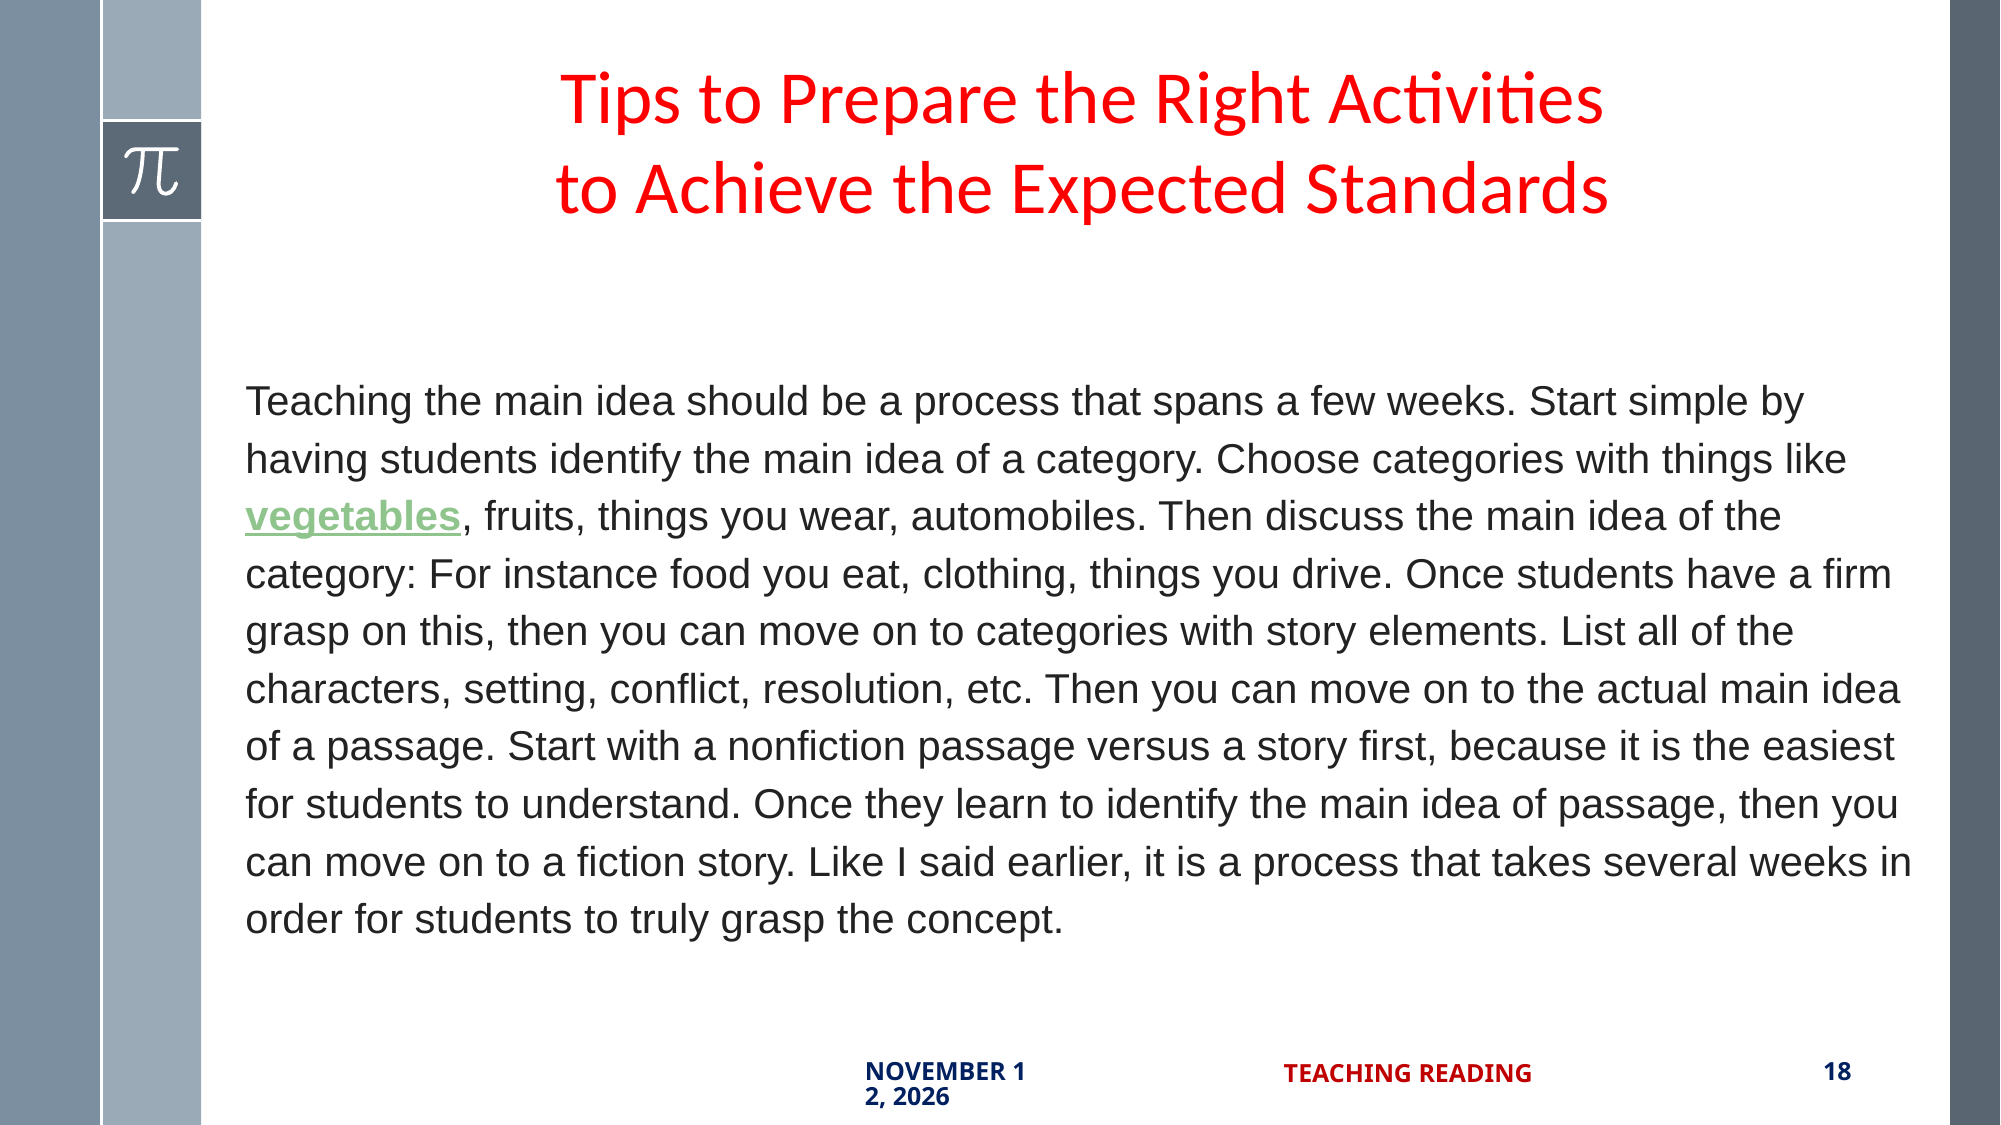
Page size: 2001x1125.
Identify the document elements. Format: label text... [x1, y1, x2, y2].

slide_number 18 [1766, 1042, 1867, 1103]
text_box Teaching the main idea should be a process that spans a few weeks. Start simple by having students identify the main idea of a category. Choose categories with things like vegetables, fruits, things you wear, automobiles. Then discuss the main idea of the category: For instance food you eat, clothing, things you drive. Once students have a firm grasp on this, then you can move on to categories with story elements. List all of the characters, setting, conflict, resolution, etc. Then you can move on to the actual main idea of a passage. Start with a nonfiction passage versus a story first, because it is the easiest for students to understand. Once they learn to identify the main idea of passage, then you can move on to a fiction story. Like I said earlier, it is a process that takes several weeks in order for students to truly grasp the concept. [230, 359, 1935, 950]
footer Teaching Reading [1082, 1042, 1735, 1103]
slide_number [849, 1042, 1050, 1103]
text_box Tips to Prepare the Right Activities to Achieve the Expected Standards [311, 45, 1854, 233]
